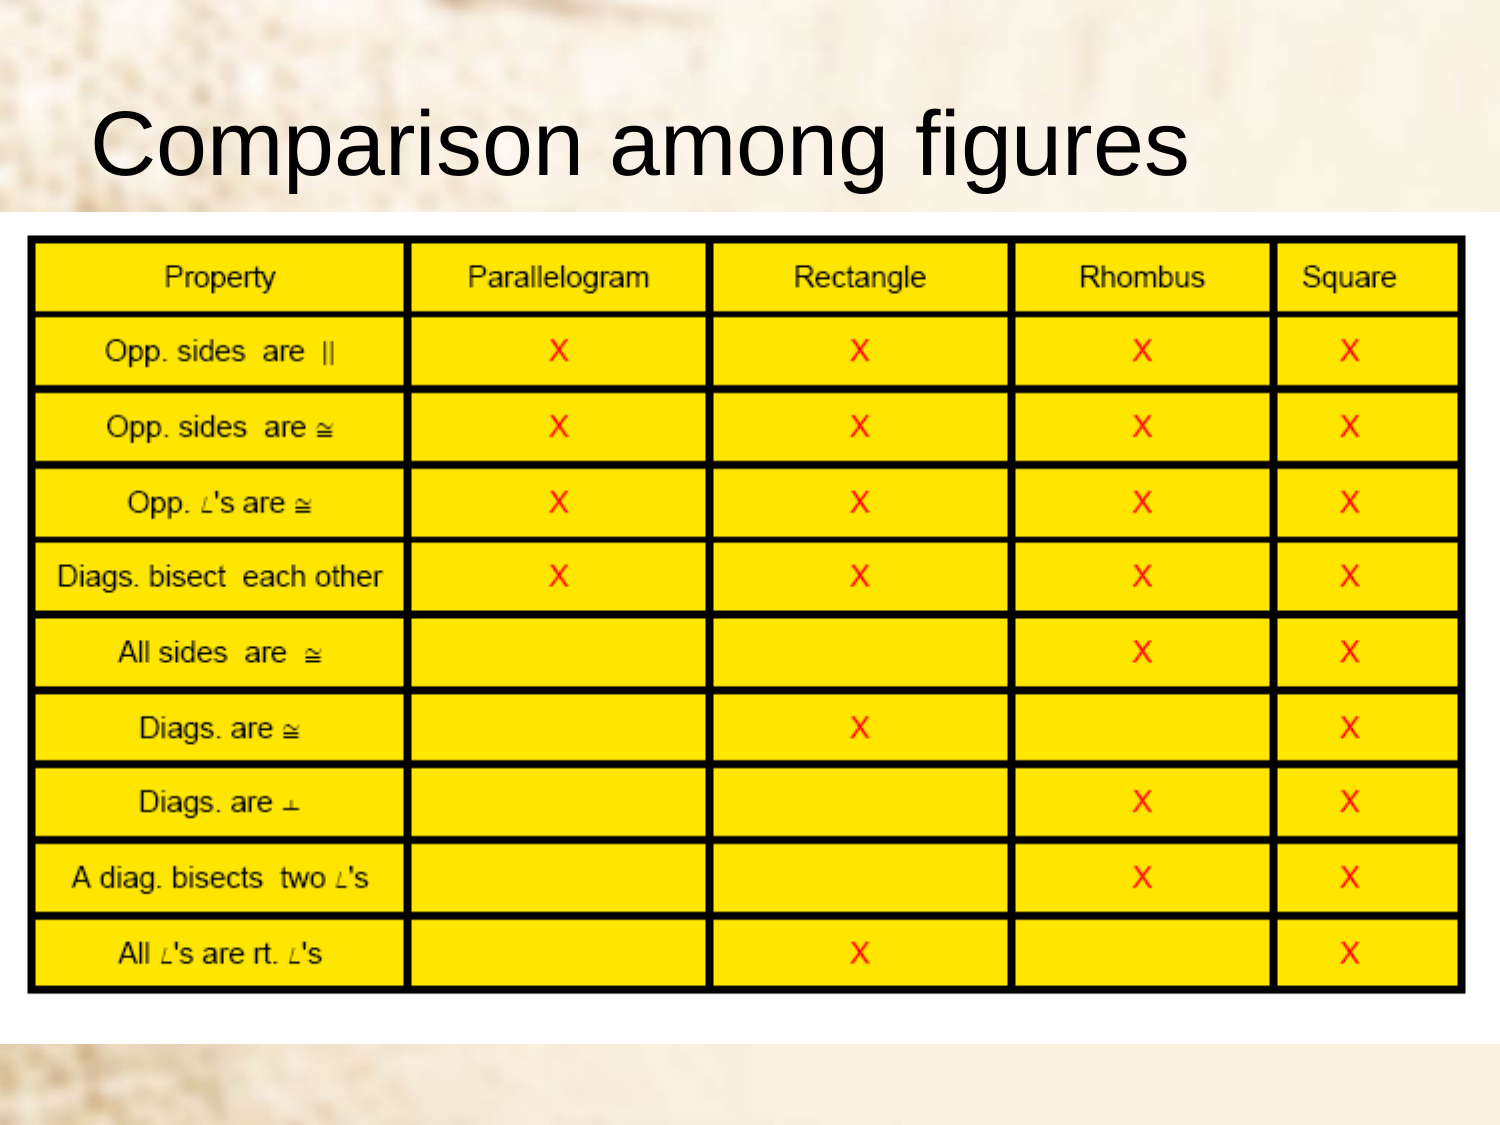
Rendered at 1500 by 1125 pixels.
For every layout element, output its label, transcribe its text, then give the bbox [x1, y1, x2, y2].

title Comparison among figures [74, 44, 1426, 210]
picture [0, 1045, 1500, 1125]
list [0, 212, 1500, 1045]
picture [0, 0, 1500, 212]
